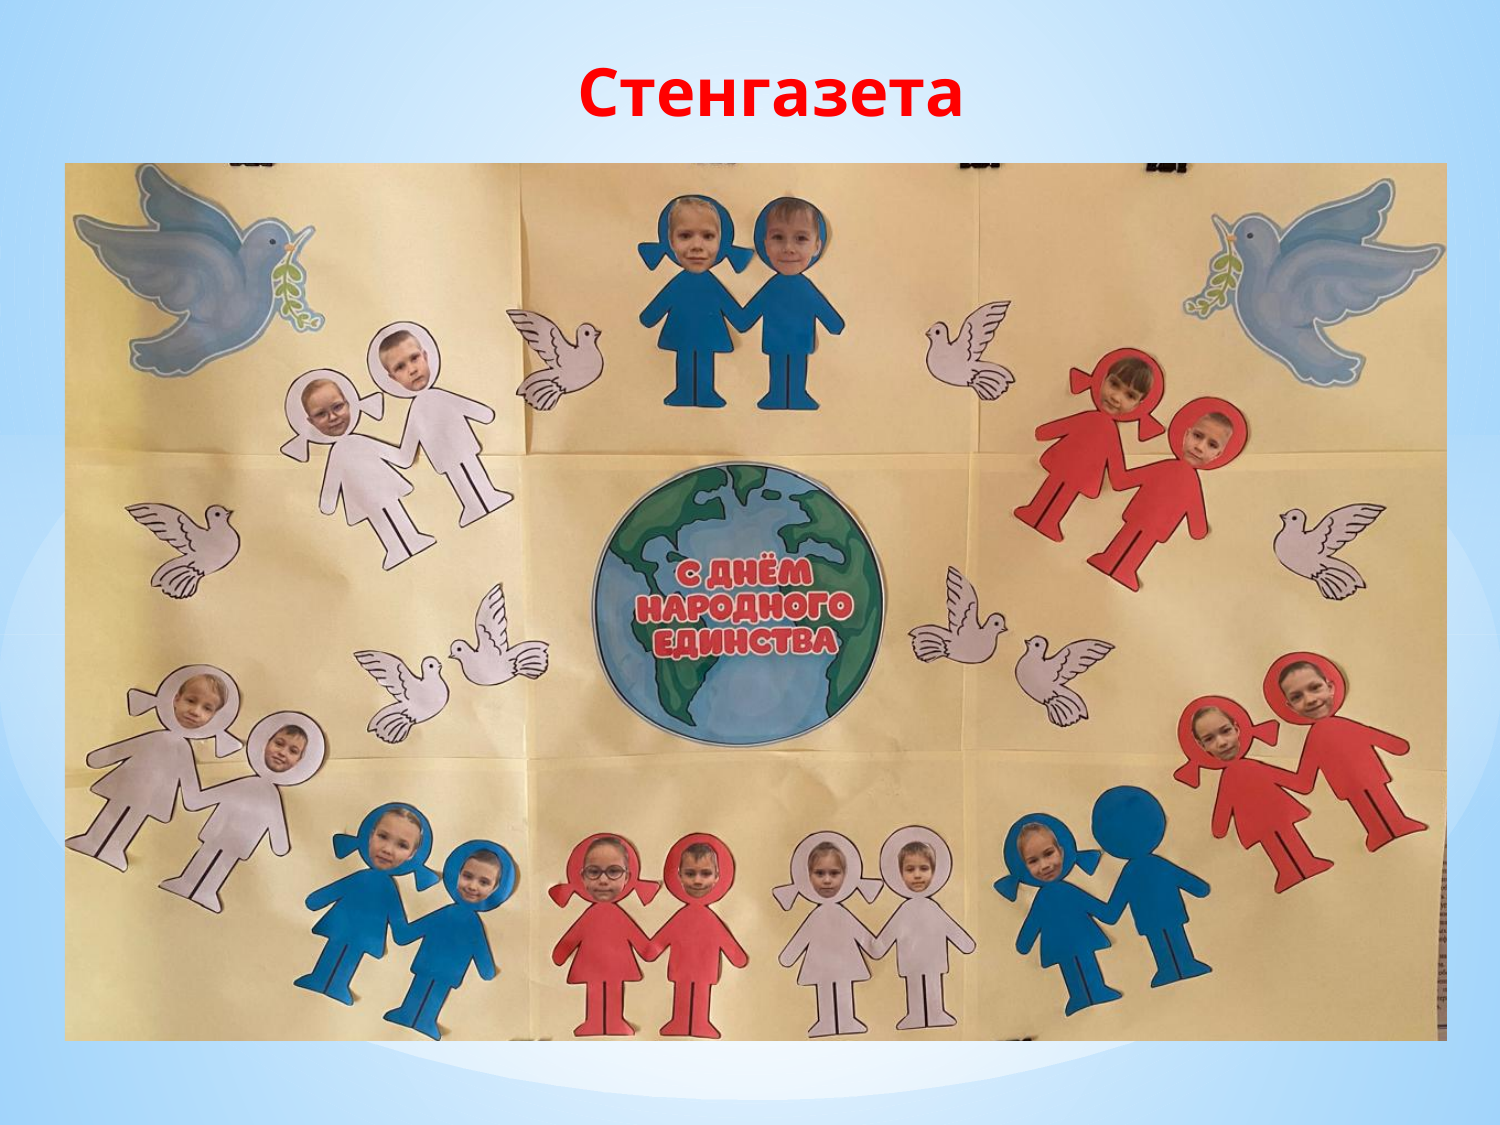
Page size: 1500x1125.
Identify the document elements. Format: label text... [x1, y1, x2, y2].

title Стенгазета [183, 42, 1337, 161]
picture [64, 163, 1448, 1042]
